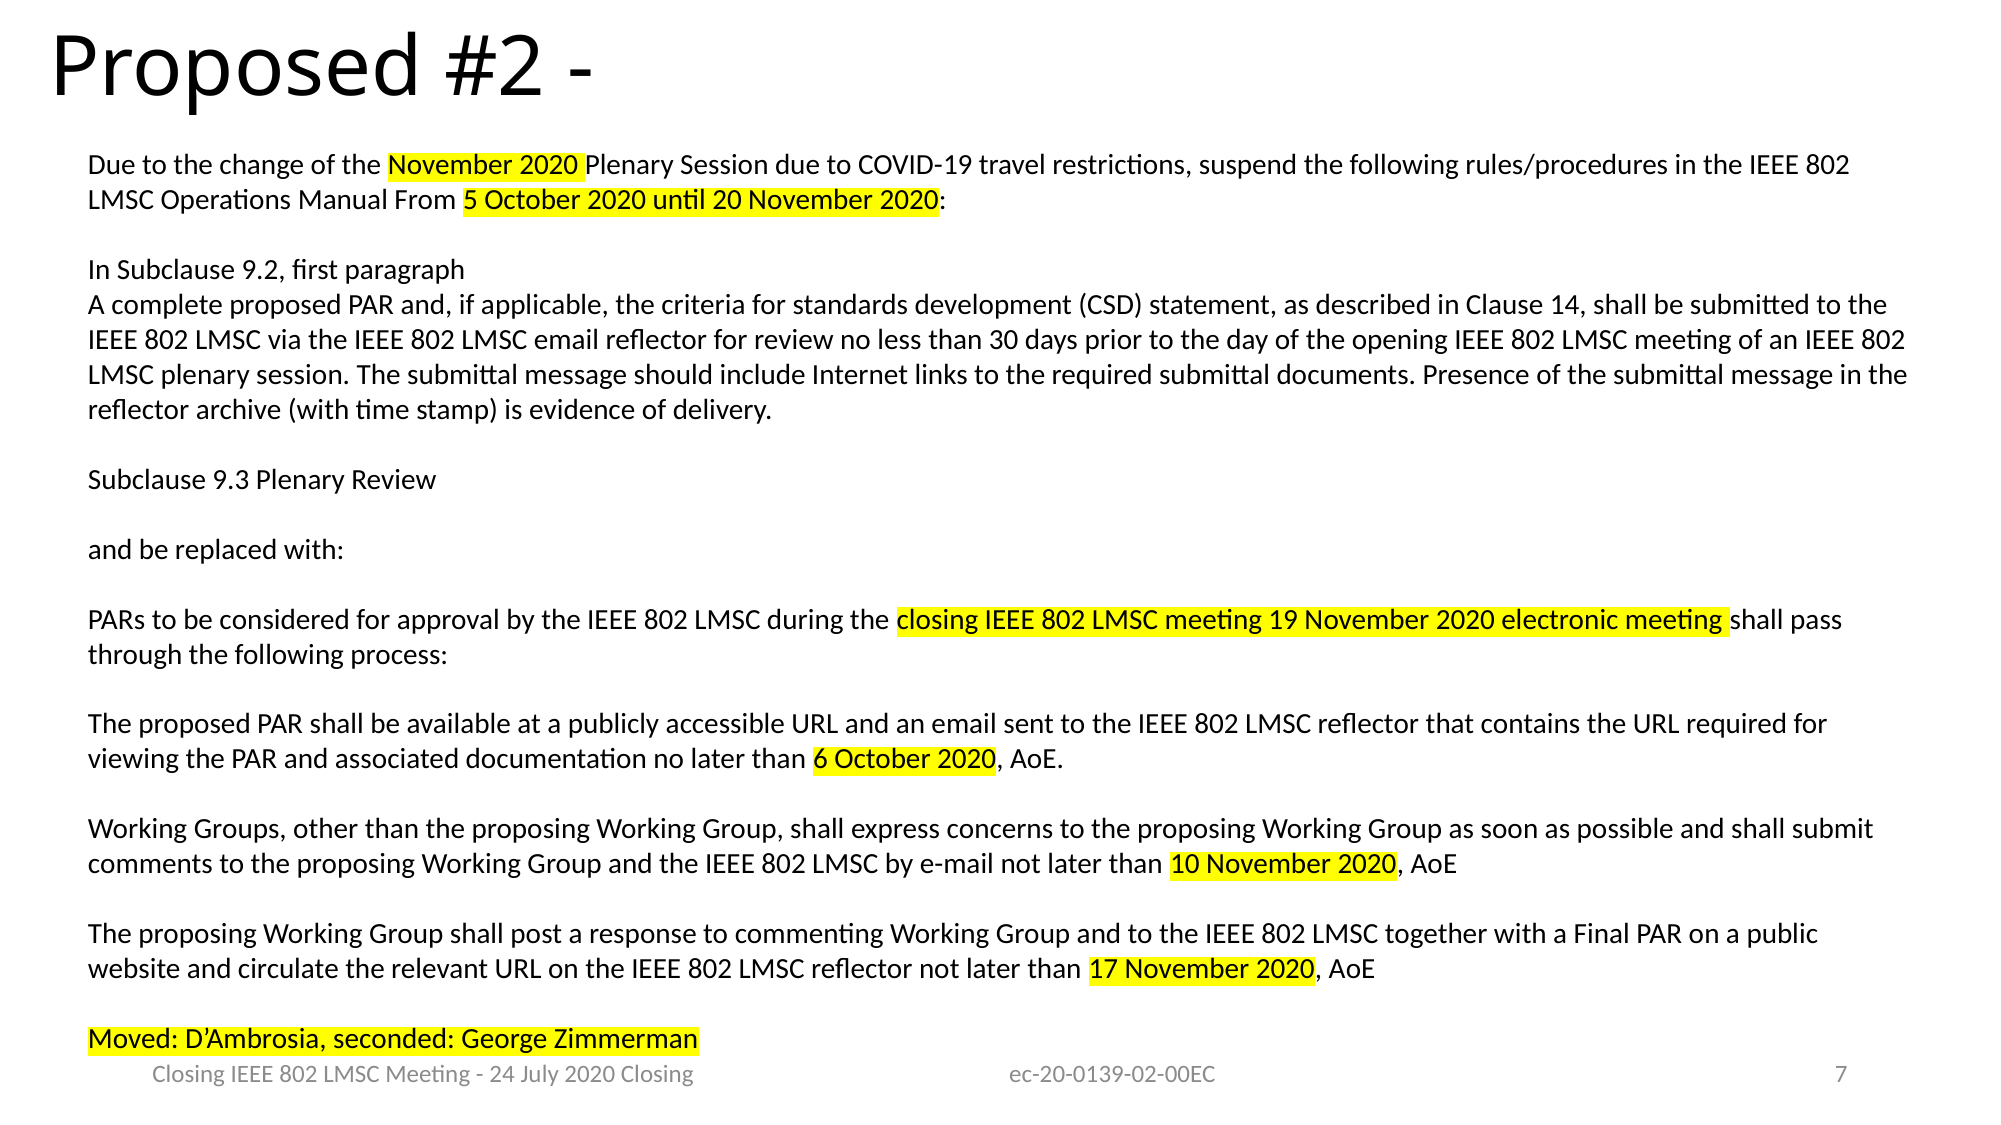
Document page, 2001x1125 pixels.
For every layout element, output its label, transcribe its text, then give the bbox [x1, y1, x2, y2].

footer ec-20-0139-02-00EC [887, 1042, 1338, 1103]
slide_number 7 [1412, 1042, 1863, 1103]
text_box Due to the change of the November 2020 Plenary Session due to COVID-19 travel restrictions, suspend the following rules/procedures in the IEEE 802 LMSC Operations Manual From 5 October 2020 until 20 November 2020: In Subclause 9.2, first paragraph A complete proposed PAR and, if applicable, the criteria for standards development (CSD) statement, as described in Clause 14, shall be submitted to the IEEE 802 LMSC via the IEEE 802 LMSC email reflector for review no less than 30 days prior to the day of the opening IEEE 802 LMSC meeting of an IEEE 802 LMSC plenary session. The submittal message should include Internet links to the required submittal documents. Presence of the submittal message in the reflector archive (with time stamp) is evidence of delivery. Subclause 9.3 Plenary Review and be replaced with: PARs to be considered for approval by the IEEE 802 LMSC during the closing IEEE 802 LMSC meeting 19 November 2020 electronic meeting shall pass through the following process: The proposed PAR shall be available at a publicly accessible URL and an email sent to the IEEE 802 LMSC reflector that contains the URL required for viewing the PAR and associated documentation no later than 6 October 2020, AoE. Working Groups, other than the proposing Working Group, shall express concerns to the proposing Working Group as soon as possible and shall submit comments to the proposing Working Group and the IEEE 802 LMSC by e-mail not later than 10 November 2020, AoE The proposing Working Group shall post a response to commenting Working Group and to the IEEE 802 LMSC together with a Final PAR on a public website and circulate the relevant URL on the IEEE 802 LMSC reflector not later than 17 November 2020, AoE Moved: D’Ambrosia, seconded: George Zimmerman [73, 138, 1931, 1062]
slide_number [137, 1042, 734, 1103]
title Proposed #2 - [34, 14, 2000, 123]
